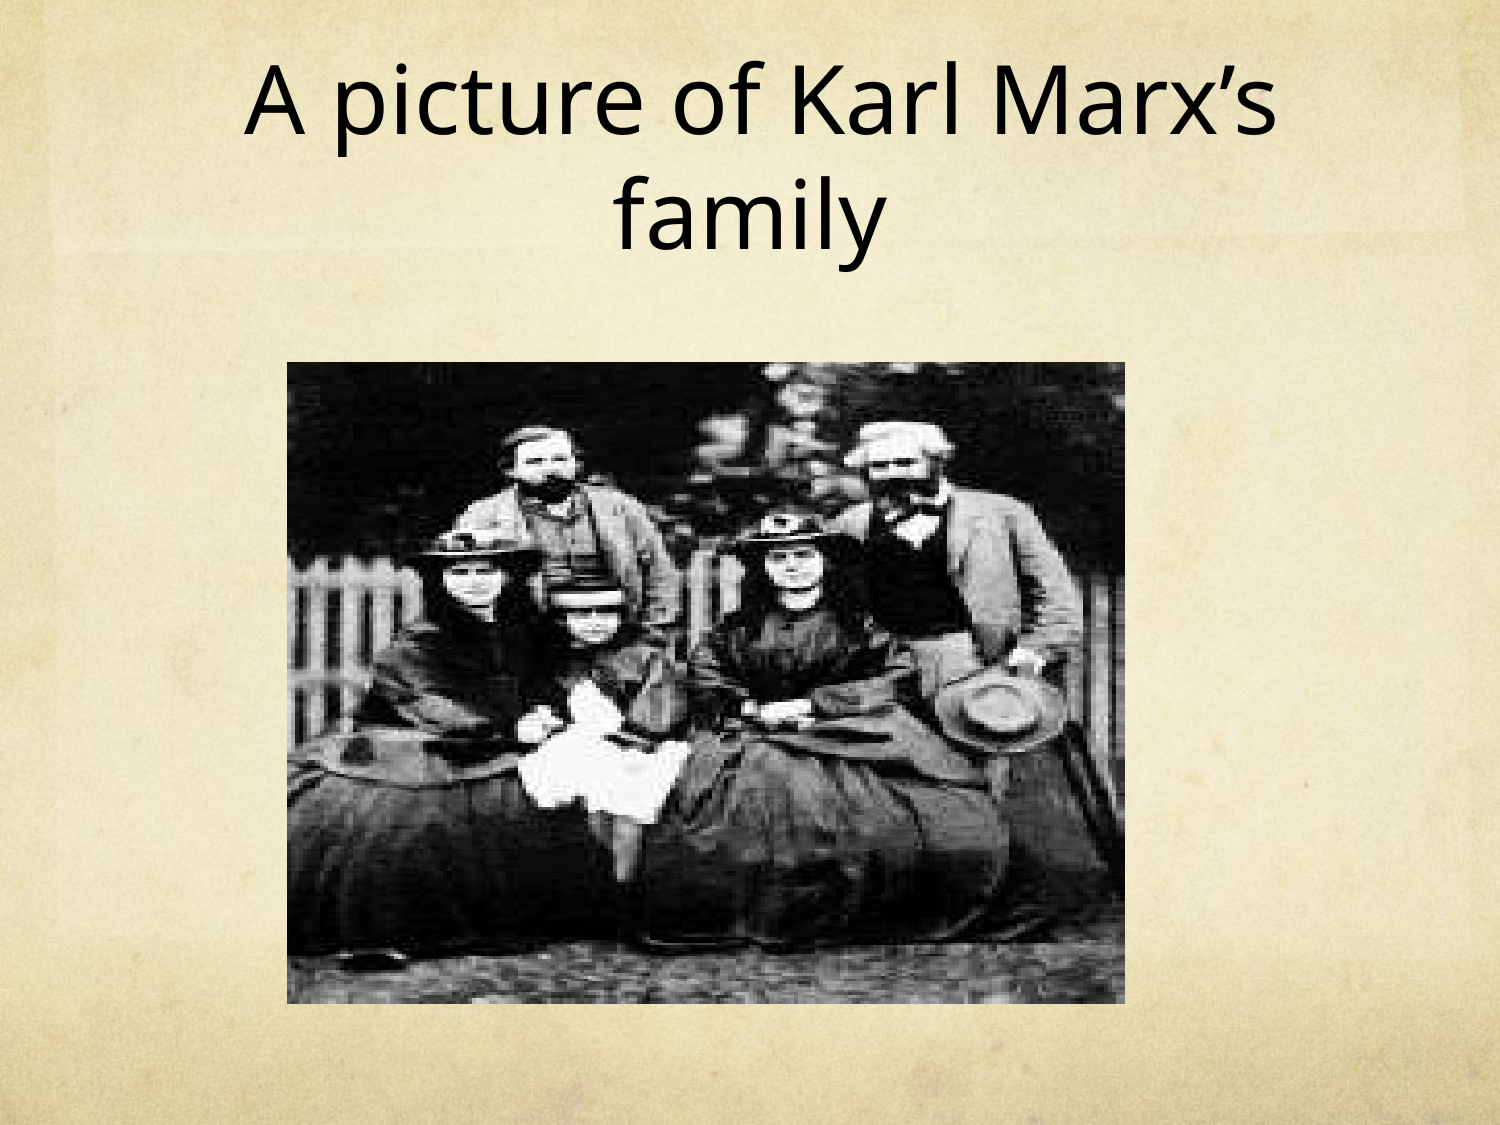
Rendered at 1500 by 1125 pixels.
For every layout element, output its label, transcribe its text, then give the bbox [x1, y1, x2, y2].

picture [0, 0, 1500, 1125]
title A picture of Karl Marx’s family [150, 82, 1350, 225]
